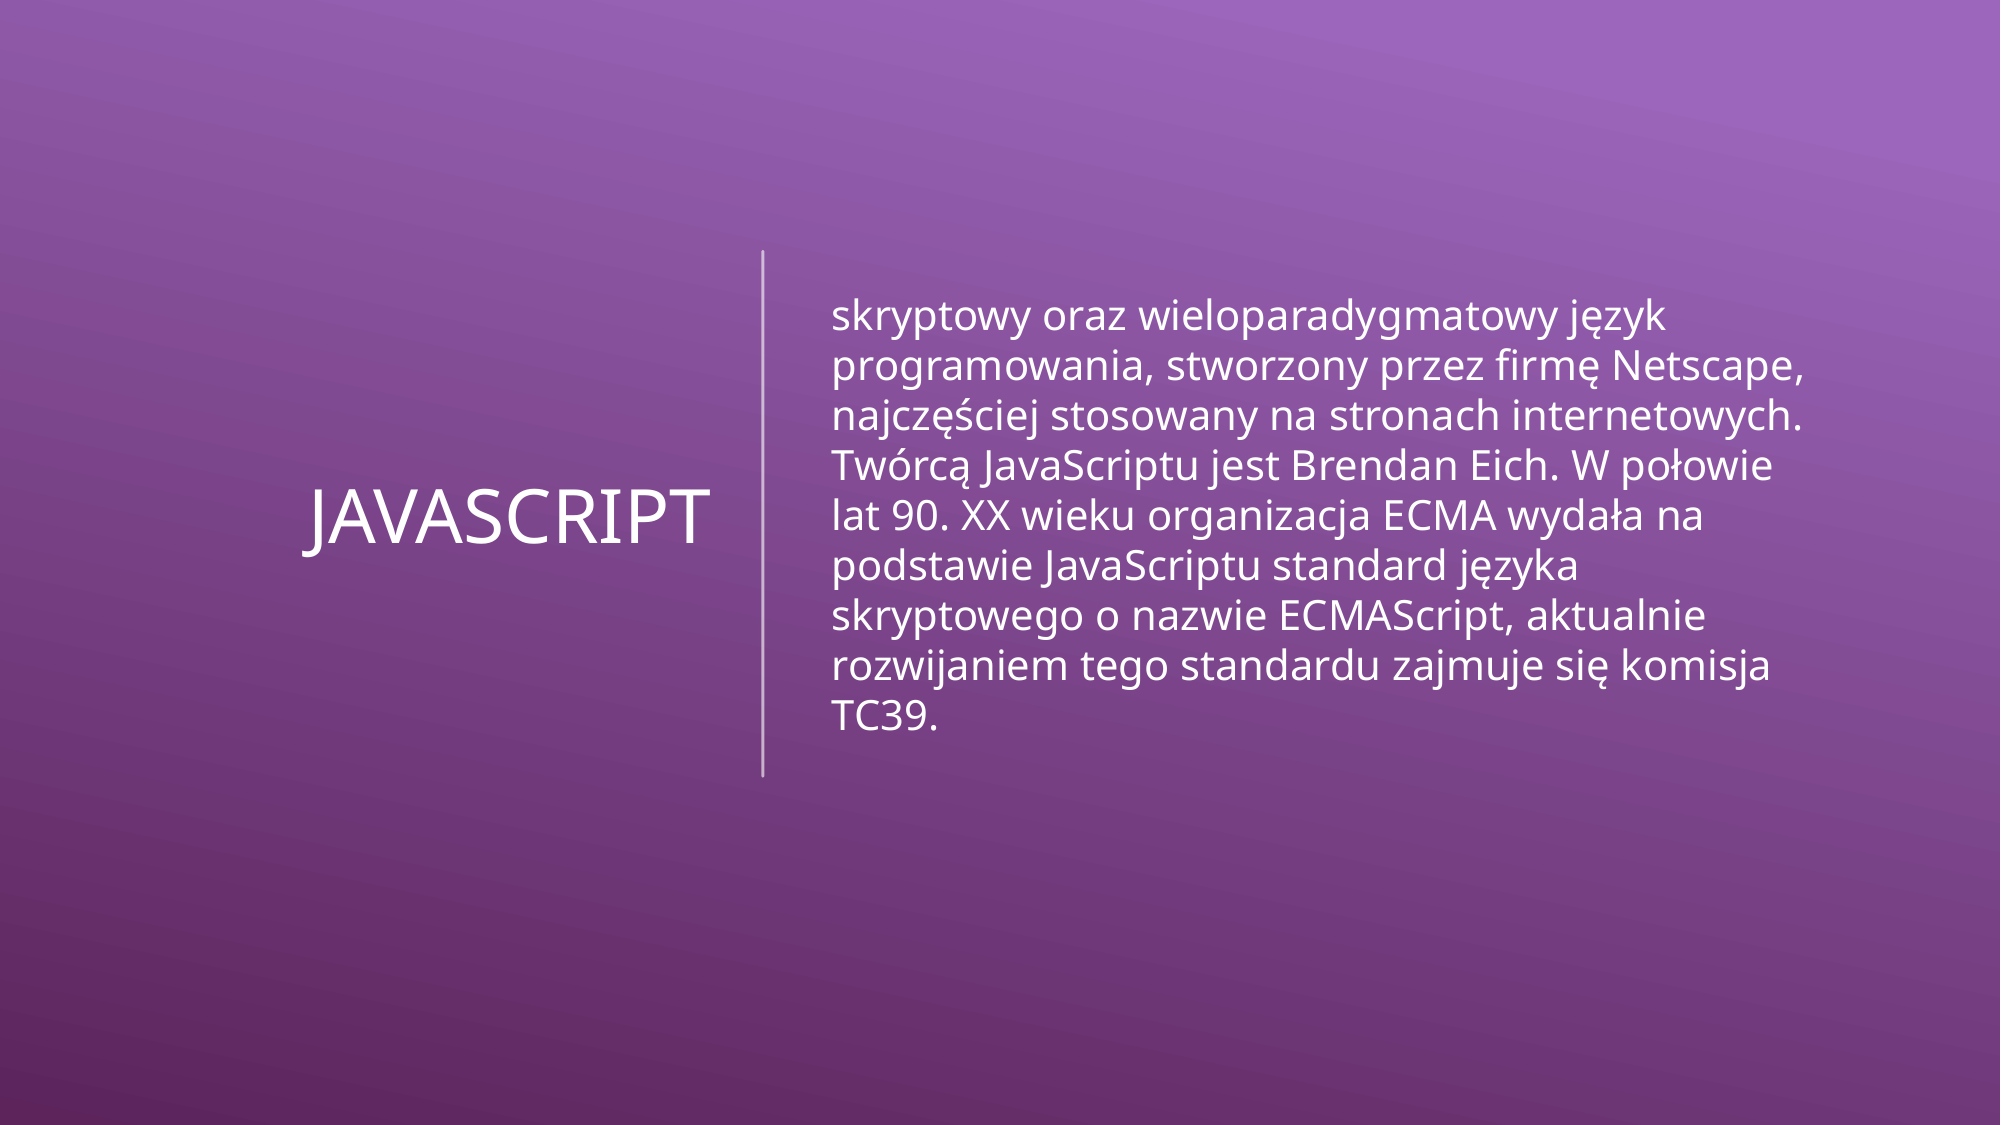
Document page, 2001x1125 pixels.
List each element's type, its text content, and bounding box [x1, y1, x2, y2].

list skryptowy oraz wieloparadygmatowy język programowania, stworzony przez firmę Netscape, najczęściej stosowany na stronach internetowych. Twórcą JavaScriptu jest Brendan Eich. W połowie lat 90. XX wieku organizacja ECMA wydała na podstawie JavaScriptu standard języka skryptowego o nazwie ECMAScript, aktualnie rozwijaniem tego standardu zajmuje się komisja TC39. [816, 112, 1849, 915]
title JavaScript [112, 112, 727, 915]
text_box [0, 0, 2000, 1125]
